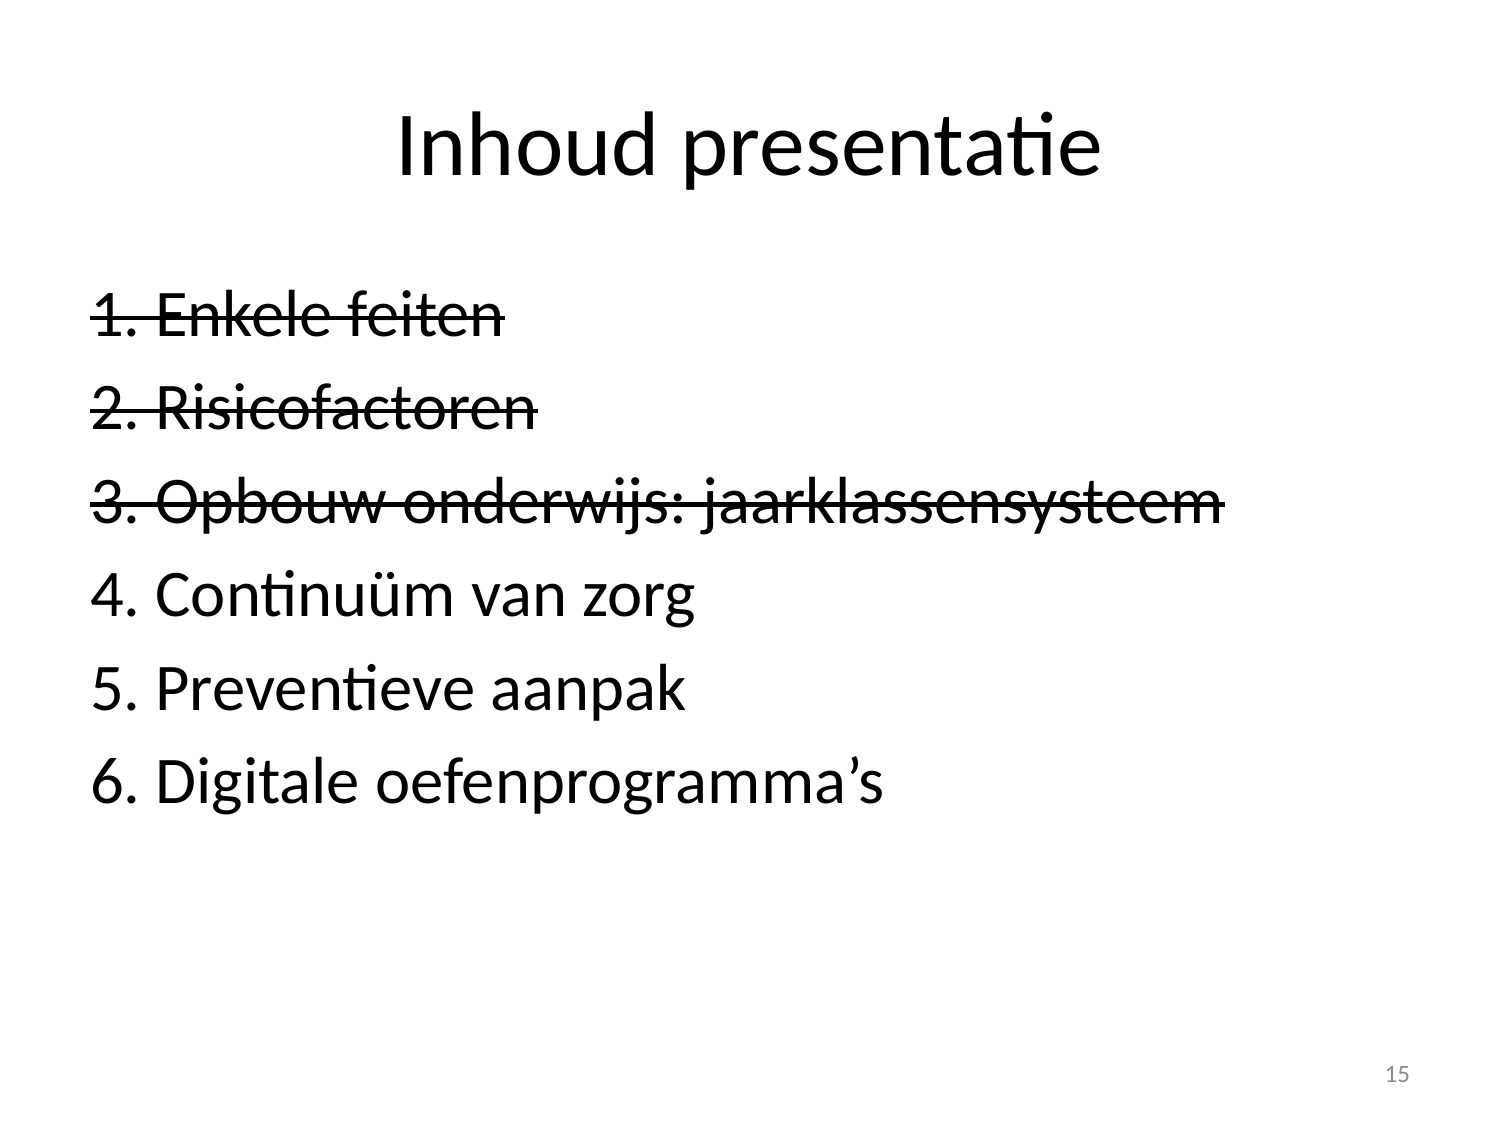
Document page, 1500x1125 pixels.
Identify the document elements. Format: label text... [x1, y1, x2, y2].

slide_number 15 [1074, 1042, 1425, 1103]
title Inhoud presentatie [75, 45, 1425, 233]
list 1. Enkele feiten 2. Risicofactoren 3. Opbouw onderwijs: jaarklassensysteem 4. Continuüm van zorg 5. Preventieve aanpak 6. Digitale oefenprogramma’s [75, 262, 1425, 1005]
